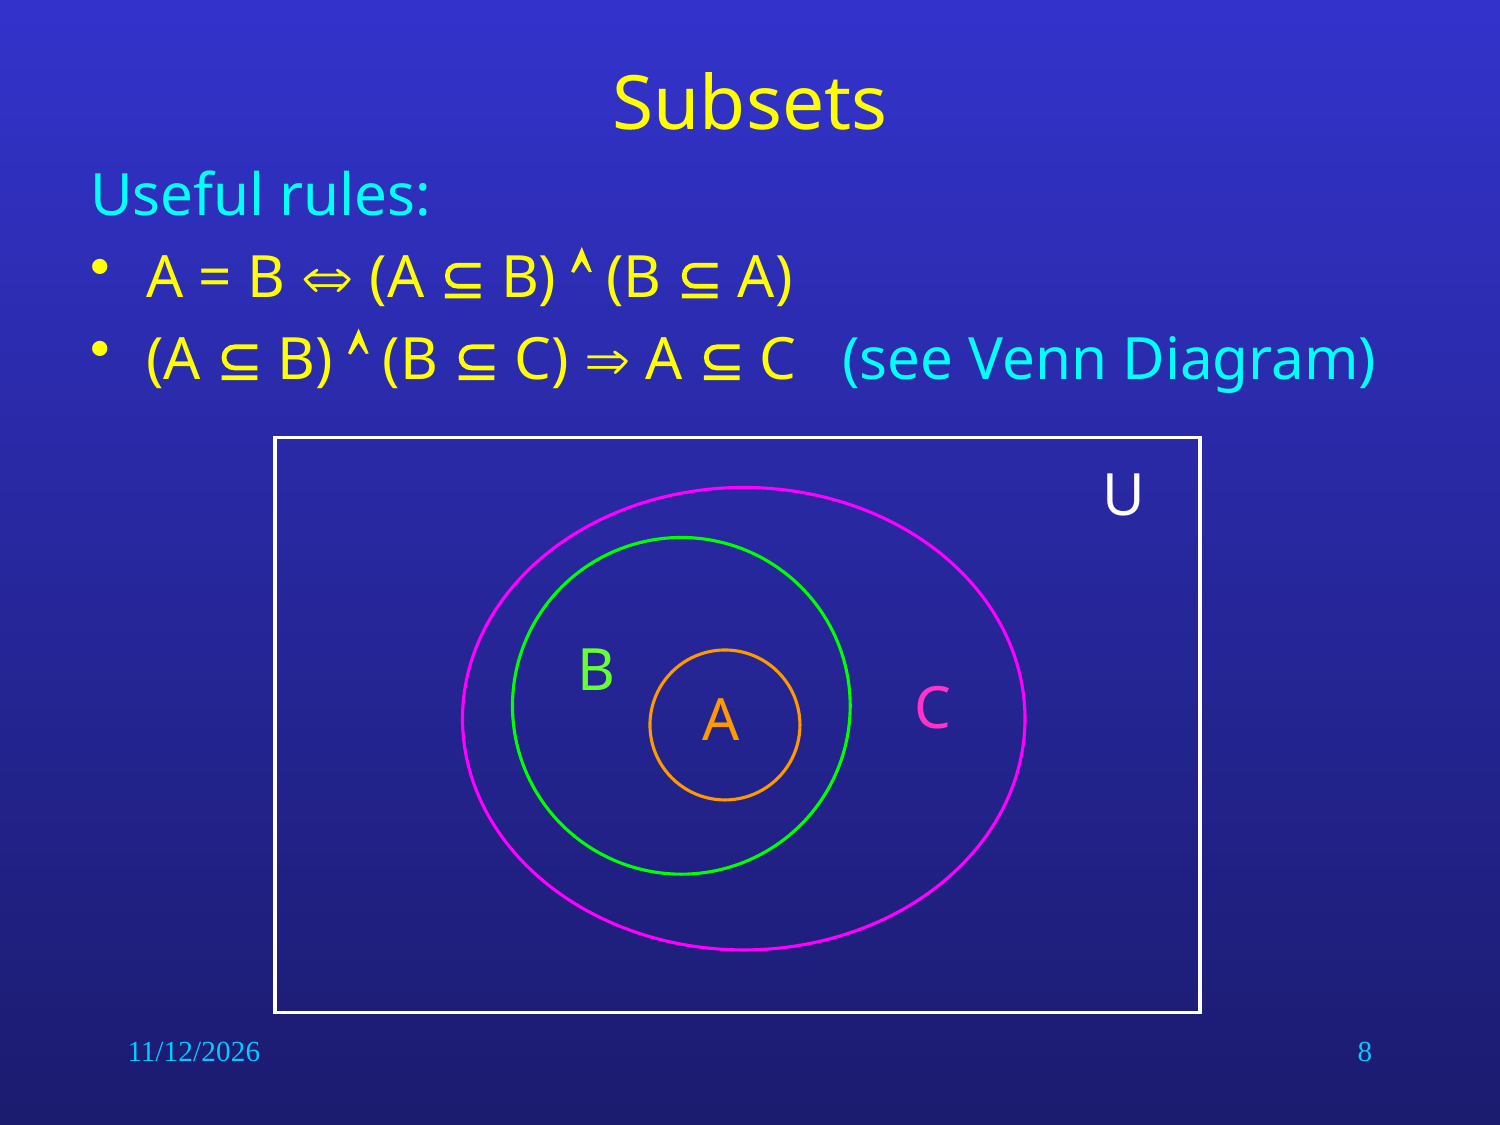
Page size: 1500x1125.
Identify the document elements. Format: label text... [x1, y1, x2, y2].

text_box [274, 437, 1200, 1013]
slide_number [112, 1025, 425, 1100]
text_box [462, 487, 1025, 950]
slide_number 8 [1074, 1025, 1388, 1100]
list Useful rules: A = B  (A  B)  (B  A) (A  B)  (B  C)  A  C (see Venn Diagram) [75, 149, 1450, 413]
title Subsets [112, 24, 1388, 149]
